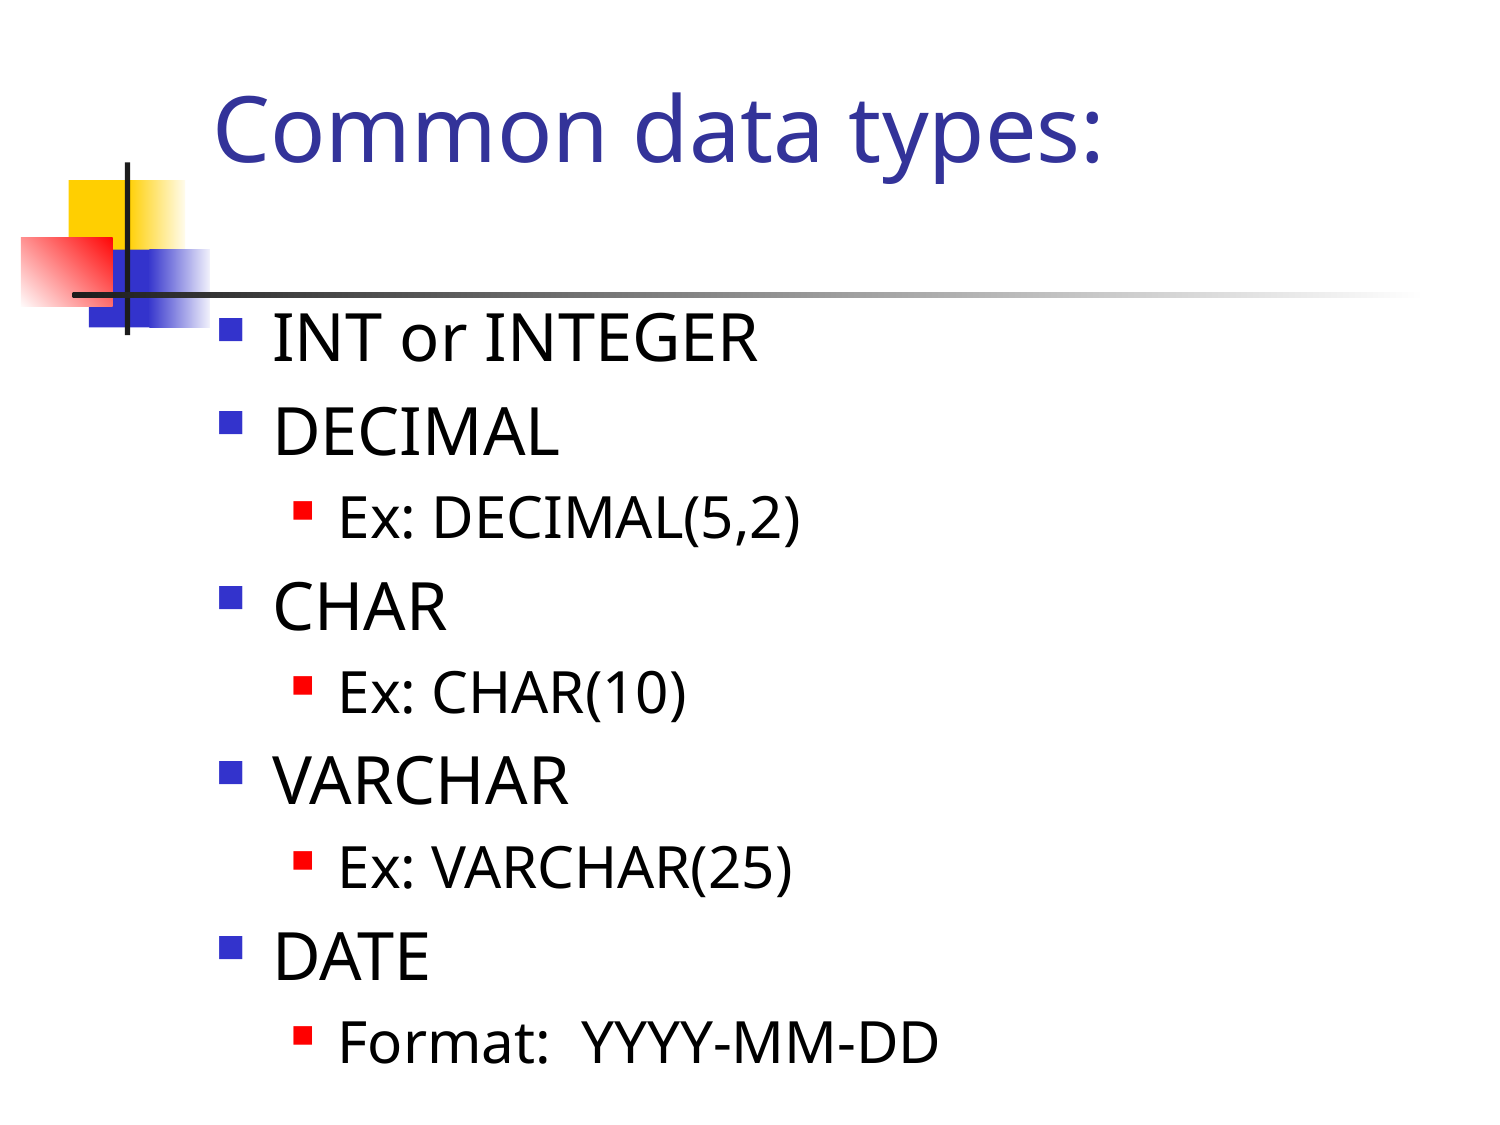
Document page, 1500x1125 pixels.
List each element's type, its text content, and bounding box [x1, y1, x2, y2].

title Common data types: [197, 0, 1476, 188]
list INT or INTEGER DECIMAL Ex: DECIMAL(5,2) CHAR Ex: CHAR(10) VARCHAR Ex: VARCHAR(25) DATE Format: YYYY-MM-DD [200, 287, 1476, 1075]
